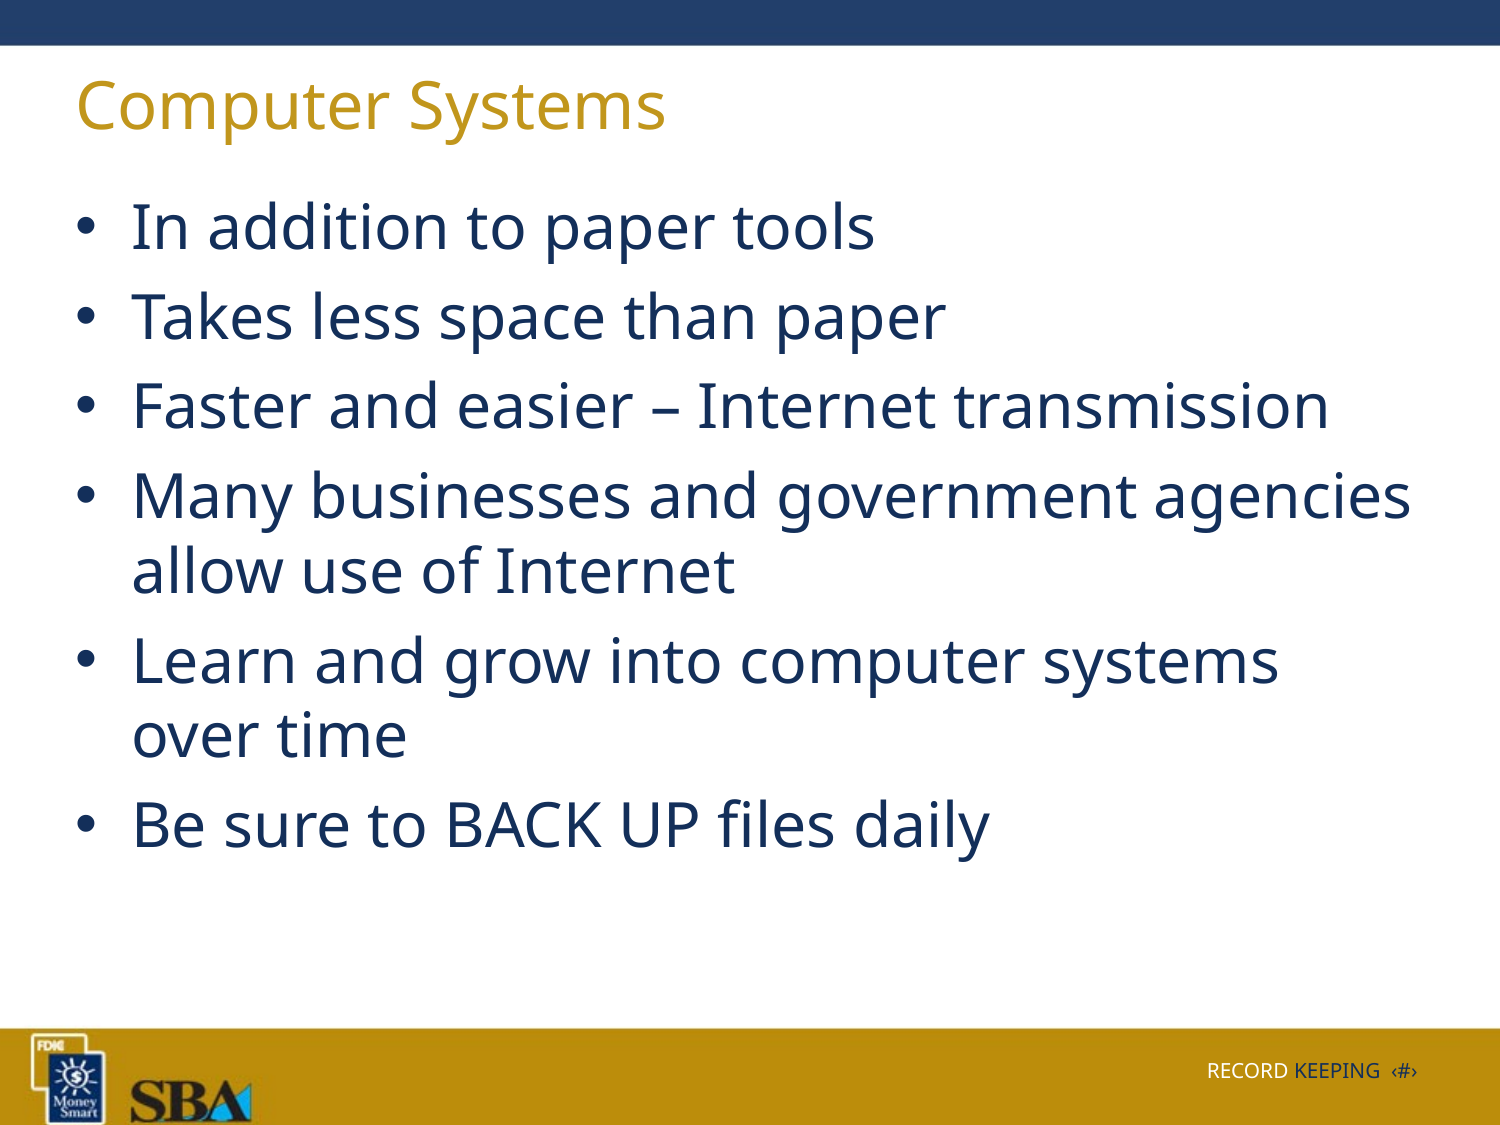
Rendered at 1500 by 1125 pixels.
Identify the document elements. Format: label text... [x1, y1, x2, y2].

list In addition to paper tools Takes less space than paper Faster and easier – Internet transmission Many businesses and government agencies allow use of Internet Learn and grow into computer systems over time Be sure to BACK UP files daily [74, 186, 1426, 1010]
title Computer Systems [74, 61, 1426, 163]
picture [0, 0, 1500, 1125]
